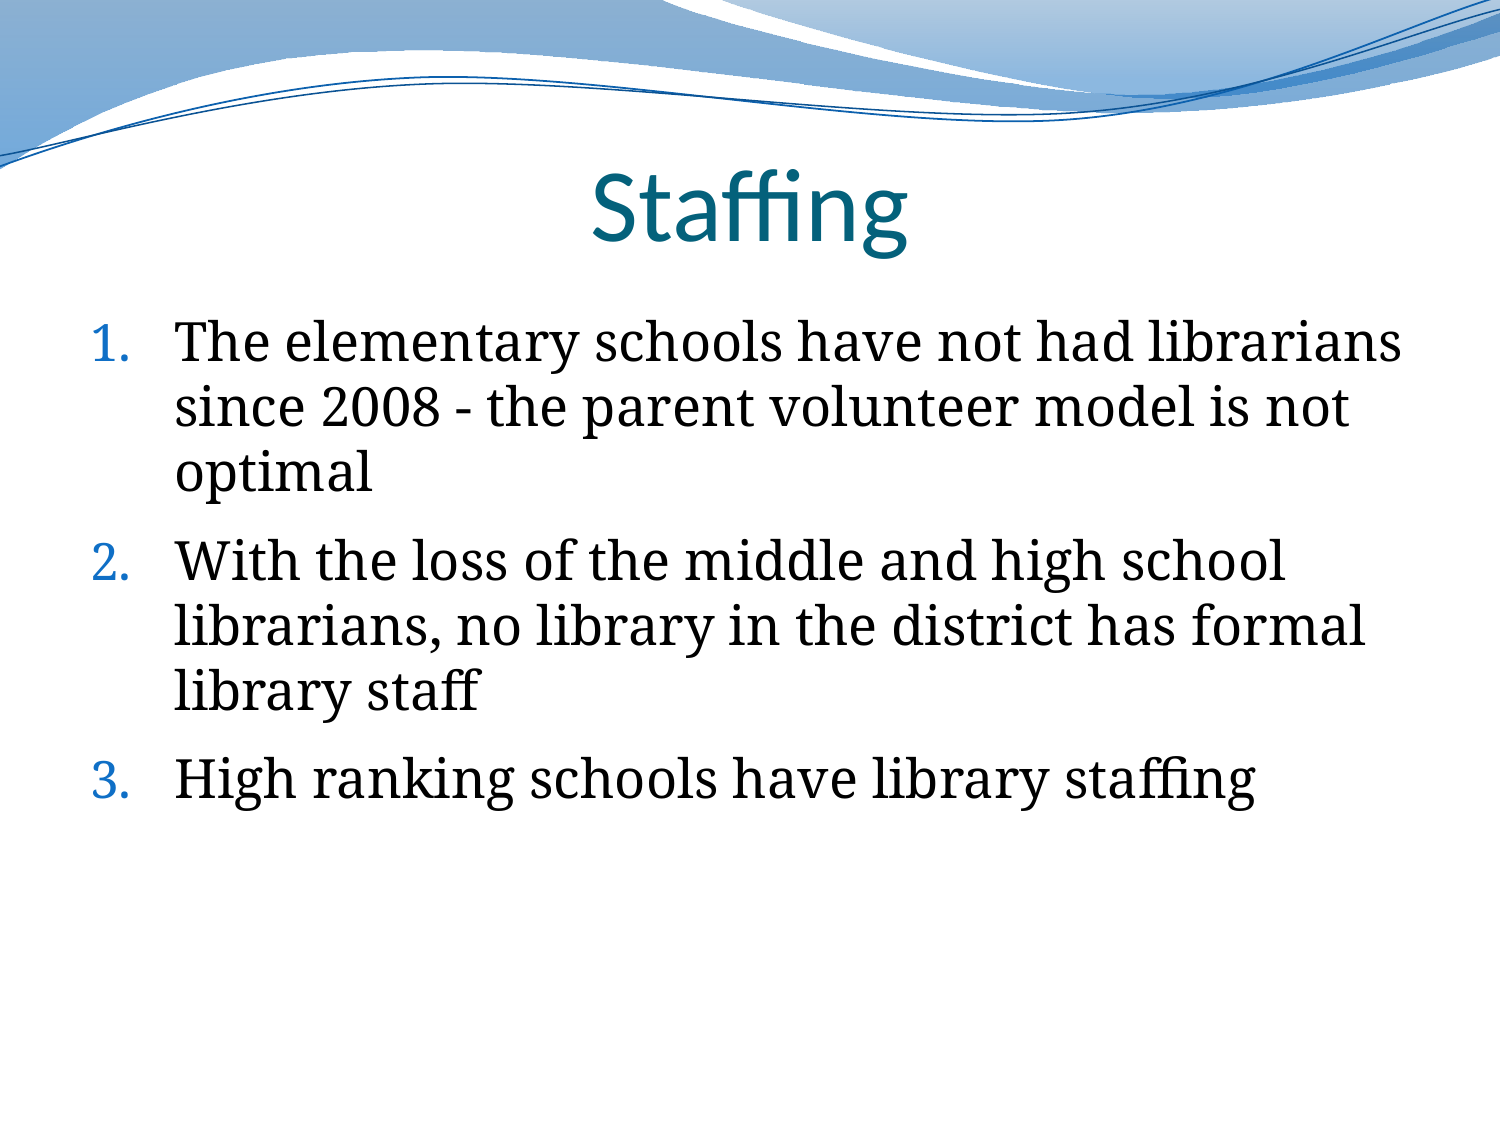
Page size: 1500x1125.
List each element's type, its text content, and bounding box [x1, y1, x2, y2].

title Staffing [0, 74, 1500, 263]
list The elementary schools have not had librarians since 2008 - the parent volunteer model is not optimal With the loss of the middle and high school librarians, no library in the district has formal library staff High ranking schools have library staffing [74, 299, 1426, 1038]
